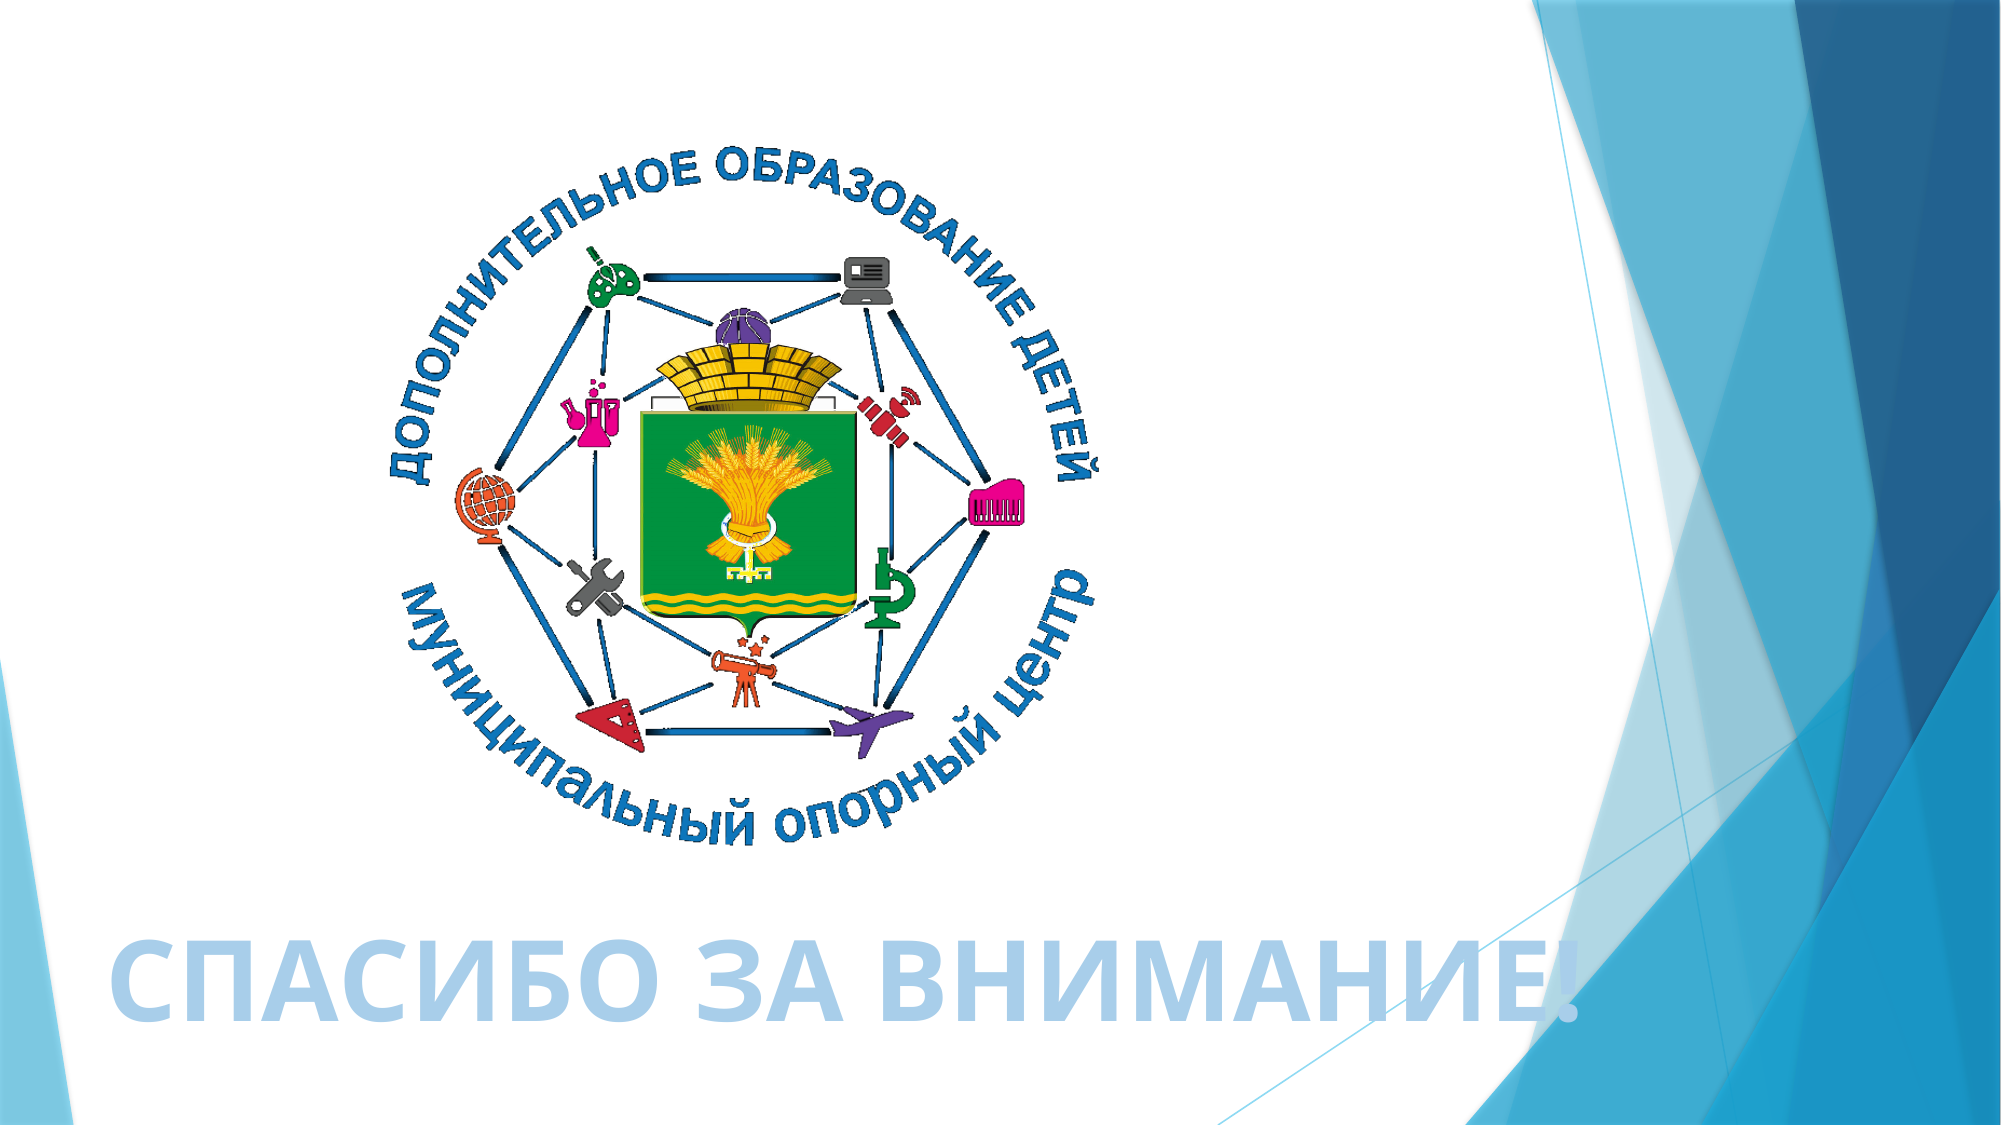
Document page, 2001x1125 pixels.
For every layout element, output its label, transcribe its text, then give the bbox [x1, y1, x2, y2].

text_box СПАСИБО ЗА ВНИМАНИЕ! [90, 901, 1600, 1052]
picture [198, 92, 1278, 907]
